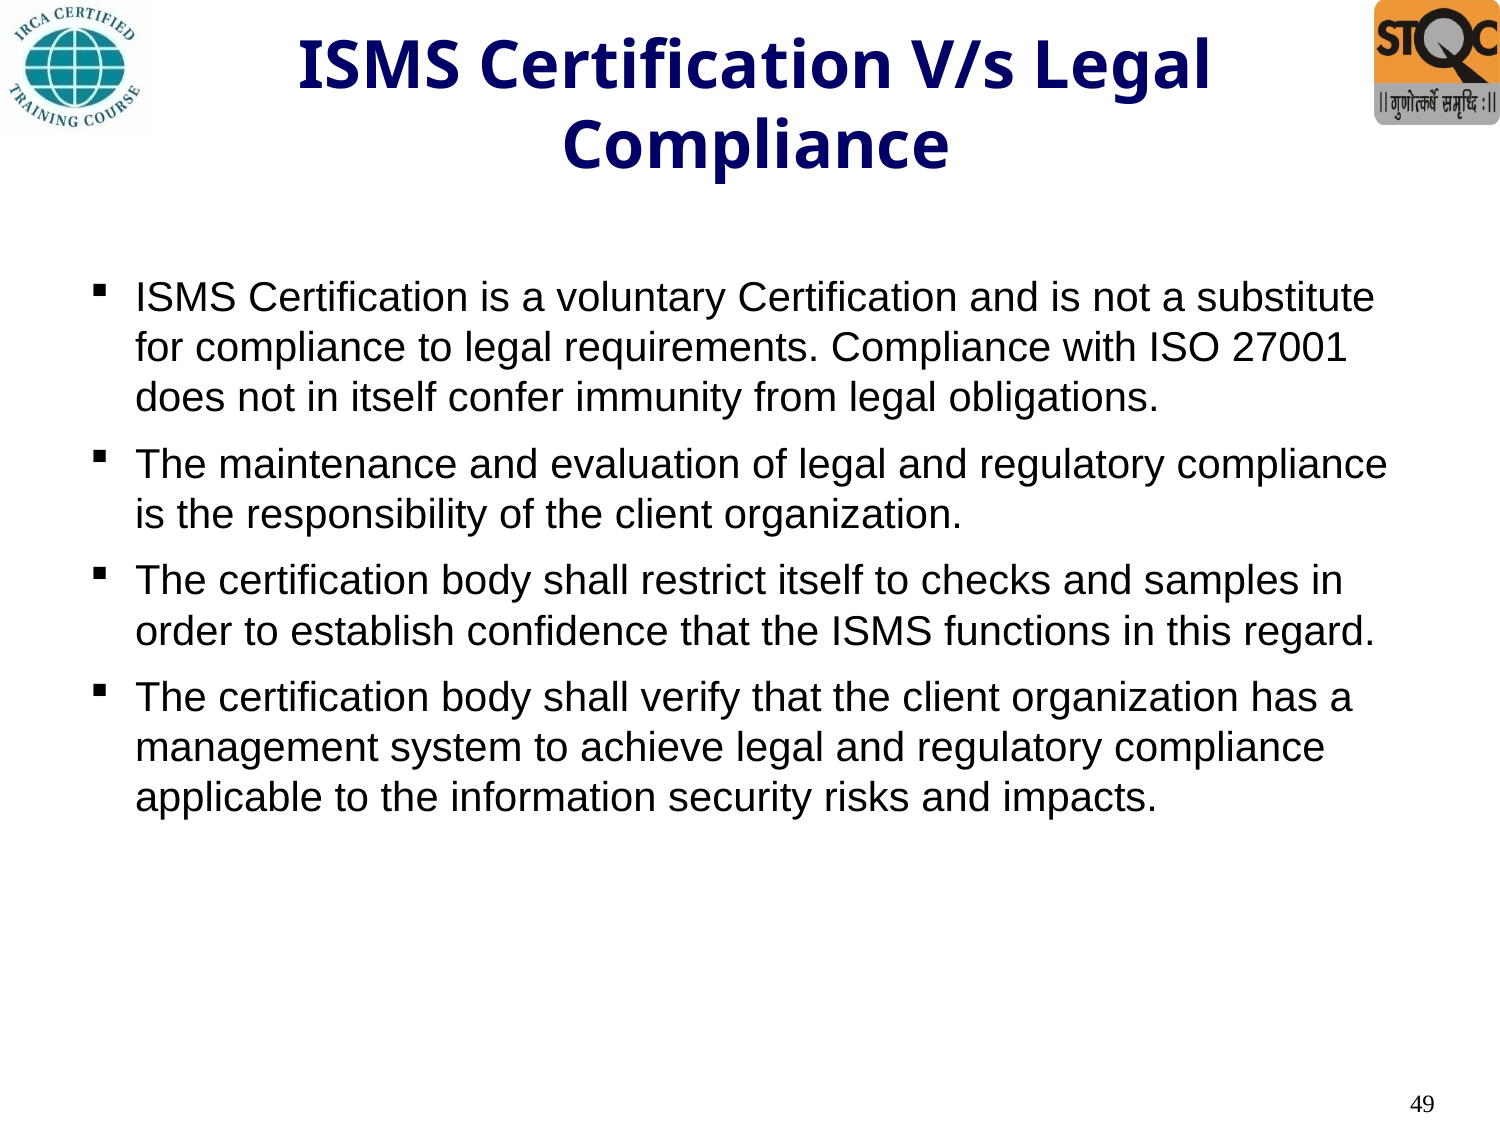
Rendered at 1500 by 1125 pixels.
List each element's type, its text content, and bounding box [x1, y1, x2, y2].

picture [1374, 0, 1500, 125]
list ISMS Certification is a voluntary Certification and is not a substitute for compliance to legal requirements. Compliance with ISO 27001 does not in itself confer immunity from legal obligations. The maintenance and evaluation of legal and regulatory compliance is the responsibility of the client organization. The certification body shall restrict itself to checks and samples in order to establish confidence that the ISMS functions in this regard. The certification body shall verify that the client organization has a management system to achieve legal and regulatory compliance applicable to the information security risks and impacts. [74, 262, 1438, 1051]
picture [0, 0, 150, 137]
title ISMS Certification V/s Legal Compliance [137, 15, 1376, 188]
slide_number 49 [1137, 1049, 1451, 1113]
